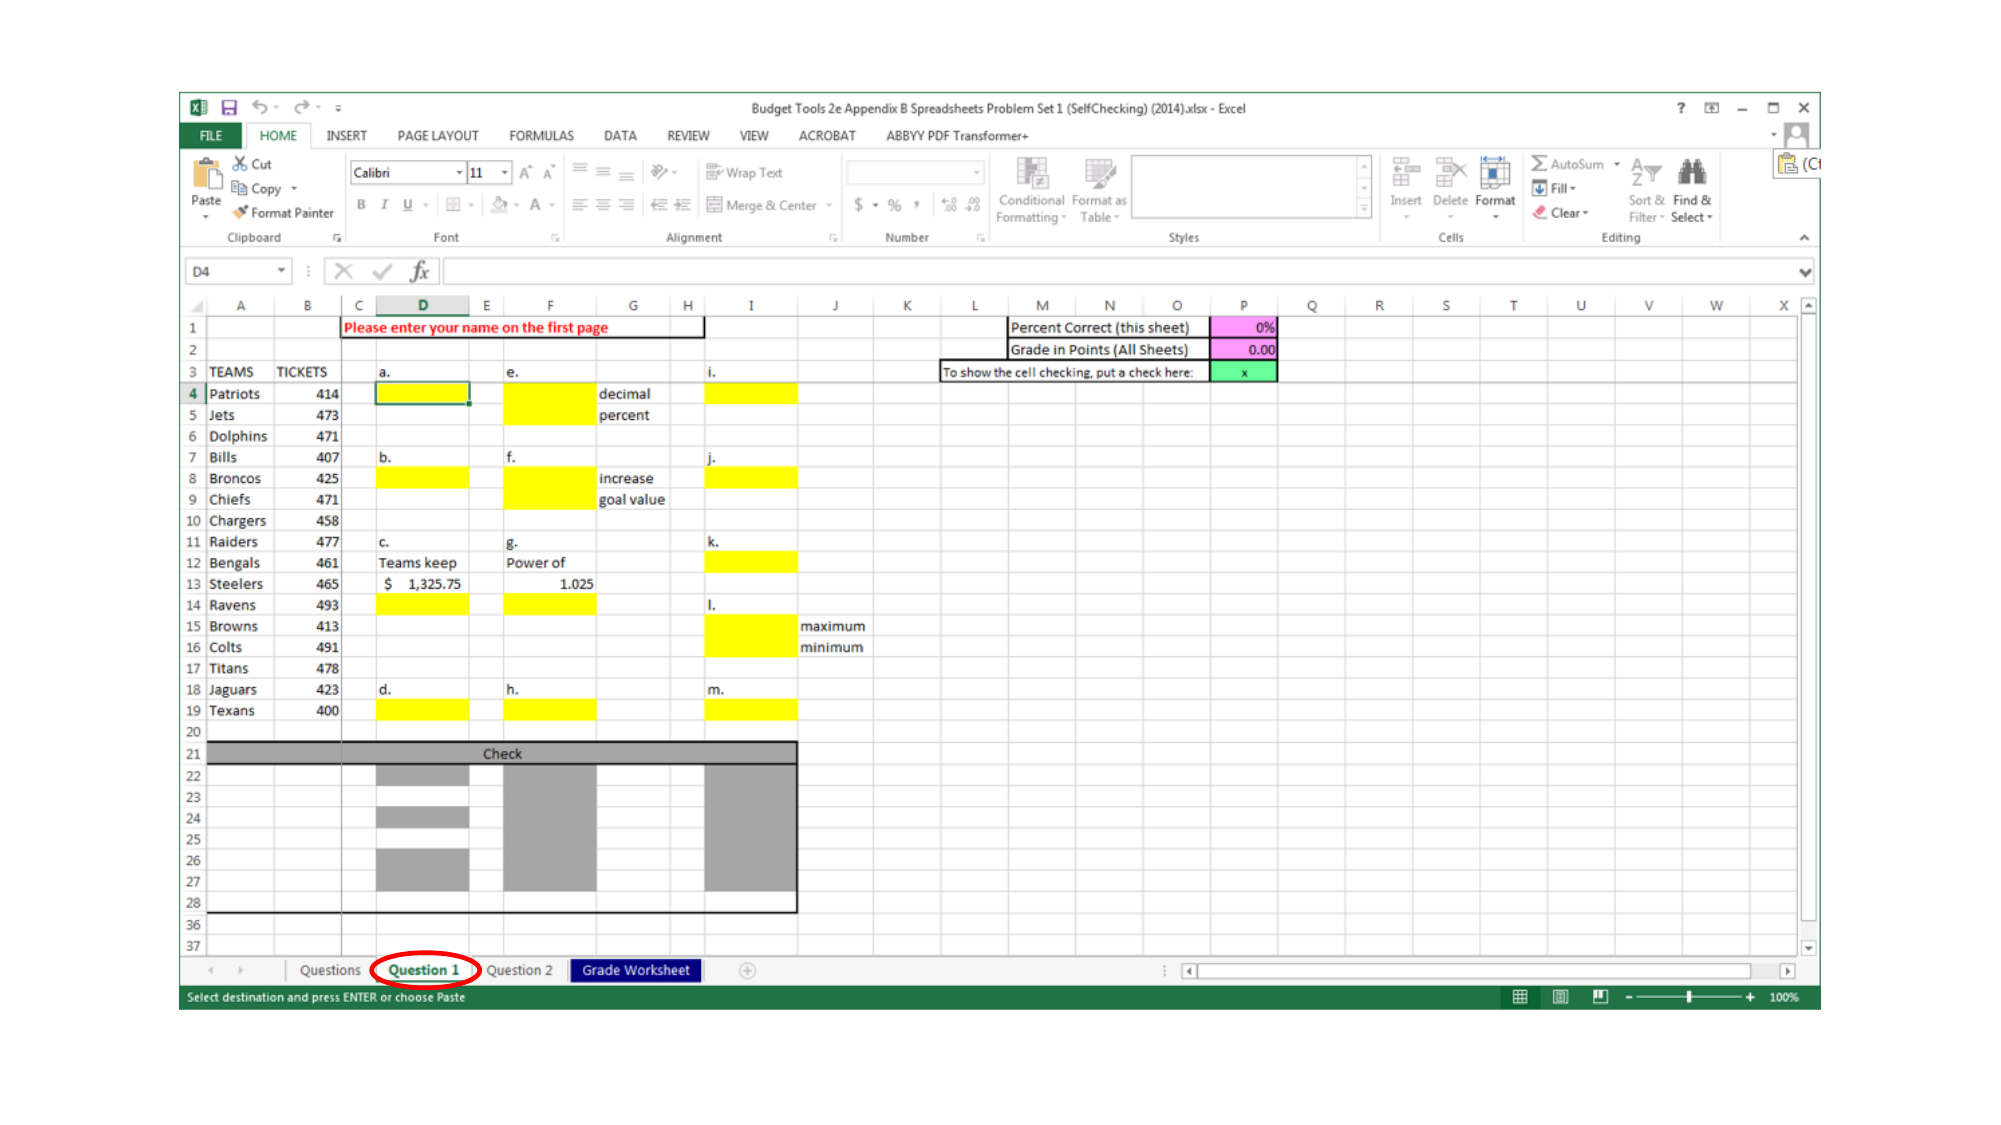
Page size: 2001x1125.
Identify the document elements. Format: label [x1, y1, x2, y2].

list [179, 88, 1821, 1014]
